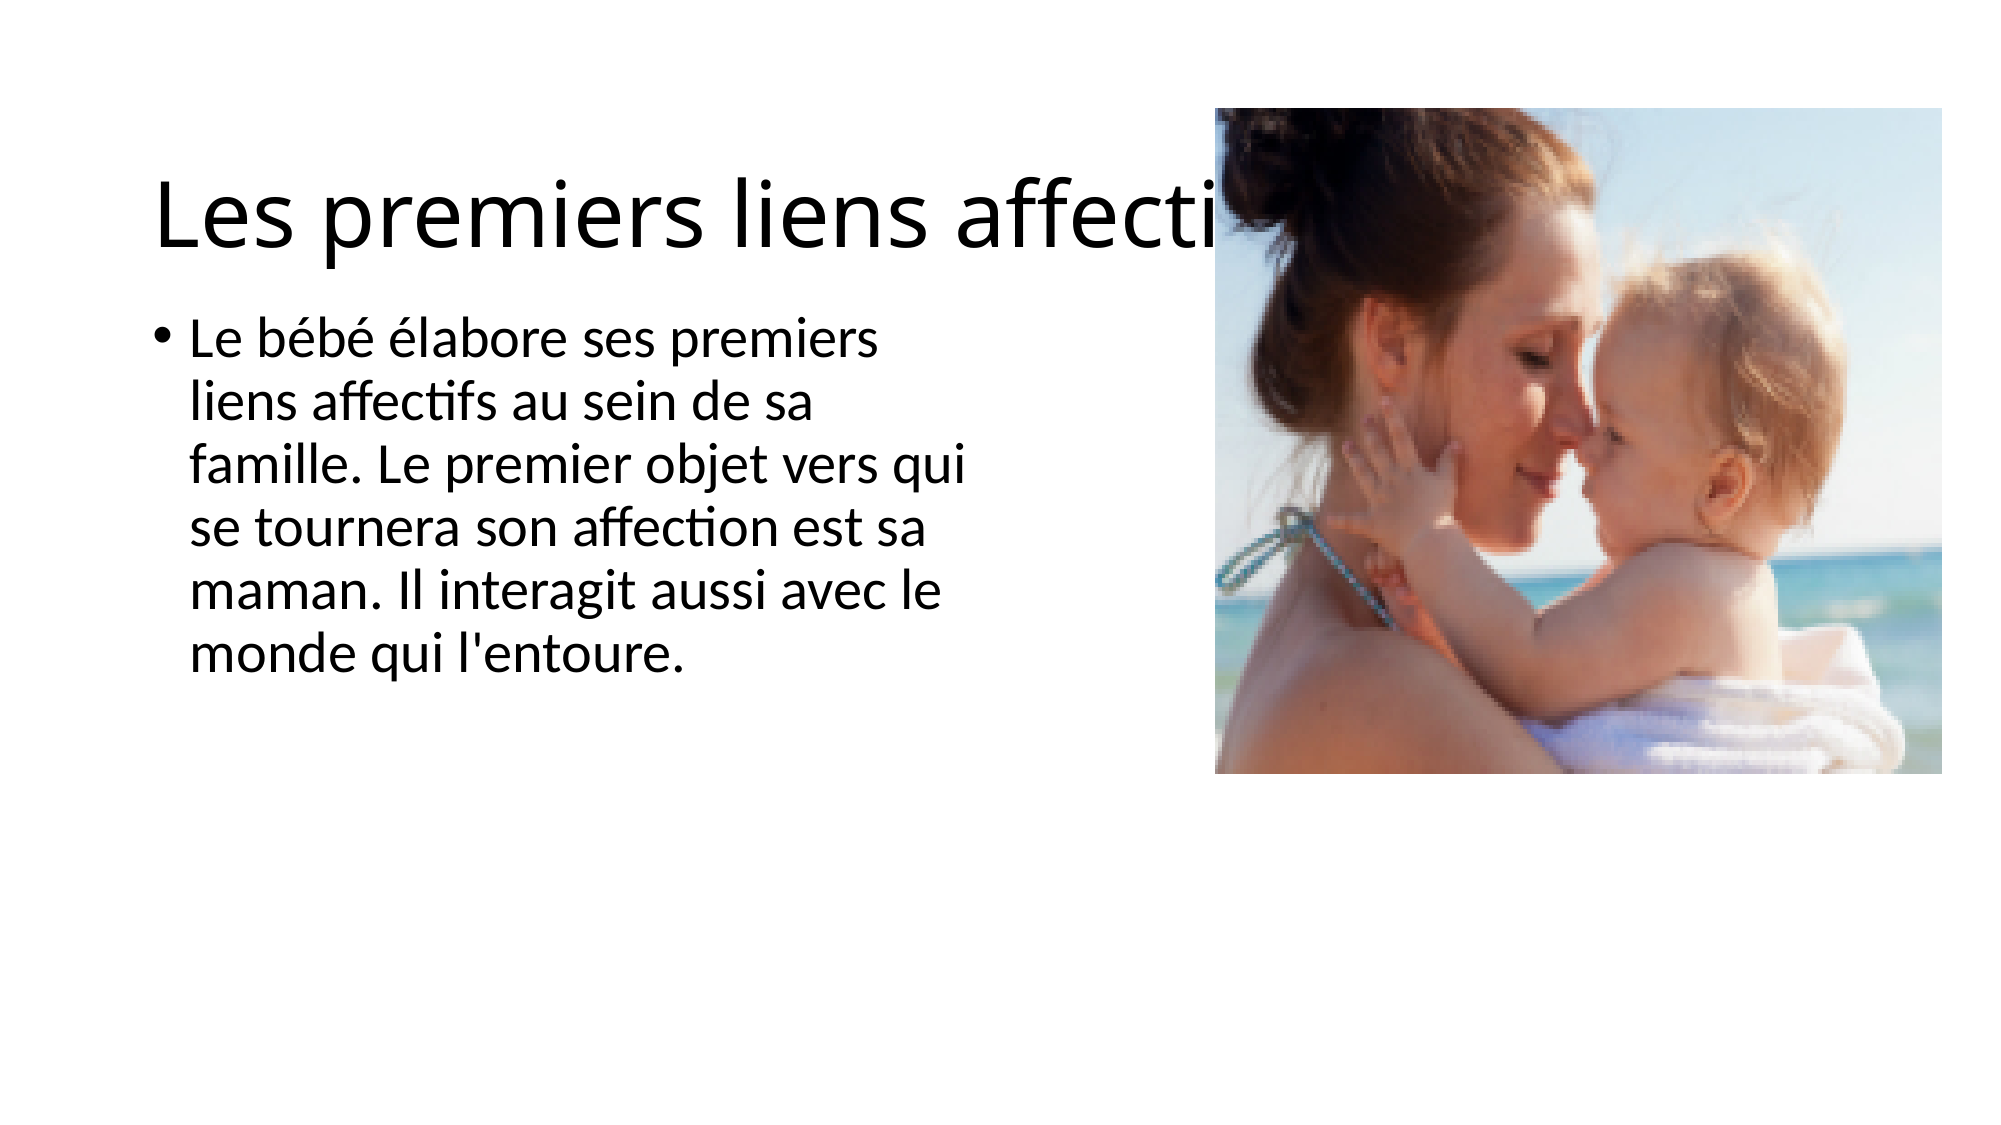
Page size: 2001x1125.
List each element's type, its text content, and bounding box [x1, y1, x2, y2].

title Les premiers liens affectifs [137, 59, 1863, 278]
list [1215, 108, 1942, 774]
list Le bébé élabore ses premiers liens affectifs au sein de sa famille. Le premier objet vers qui se tournera son affection est sa maman. Il interagit aussi avec le monde qui l'entoure. [137, 299, 988, 1014]
